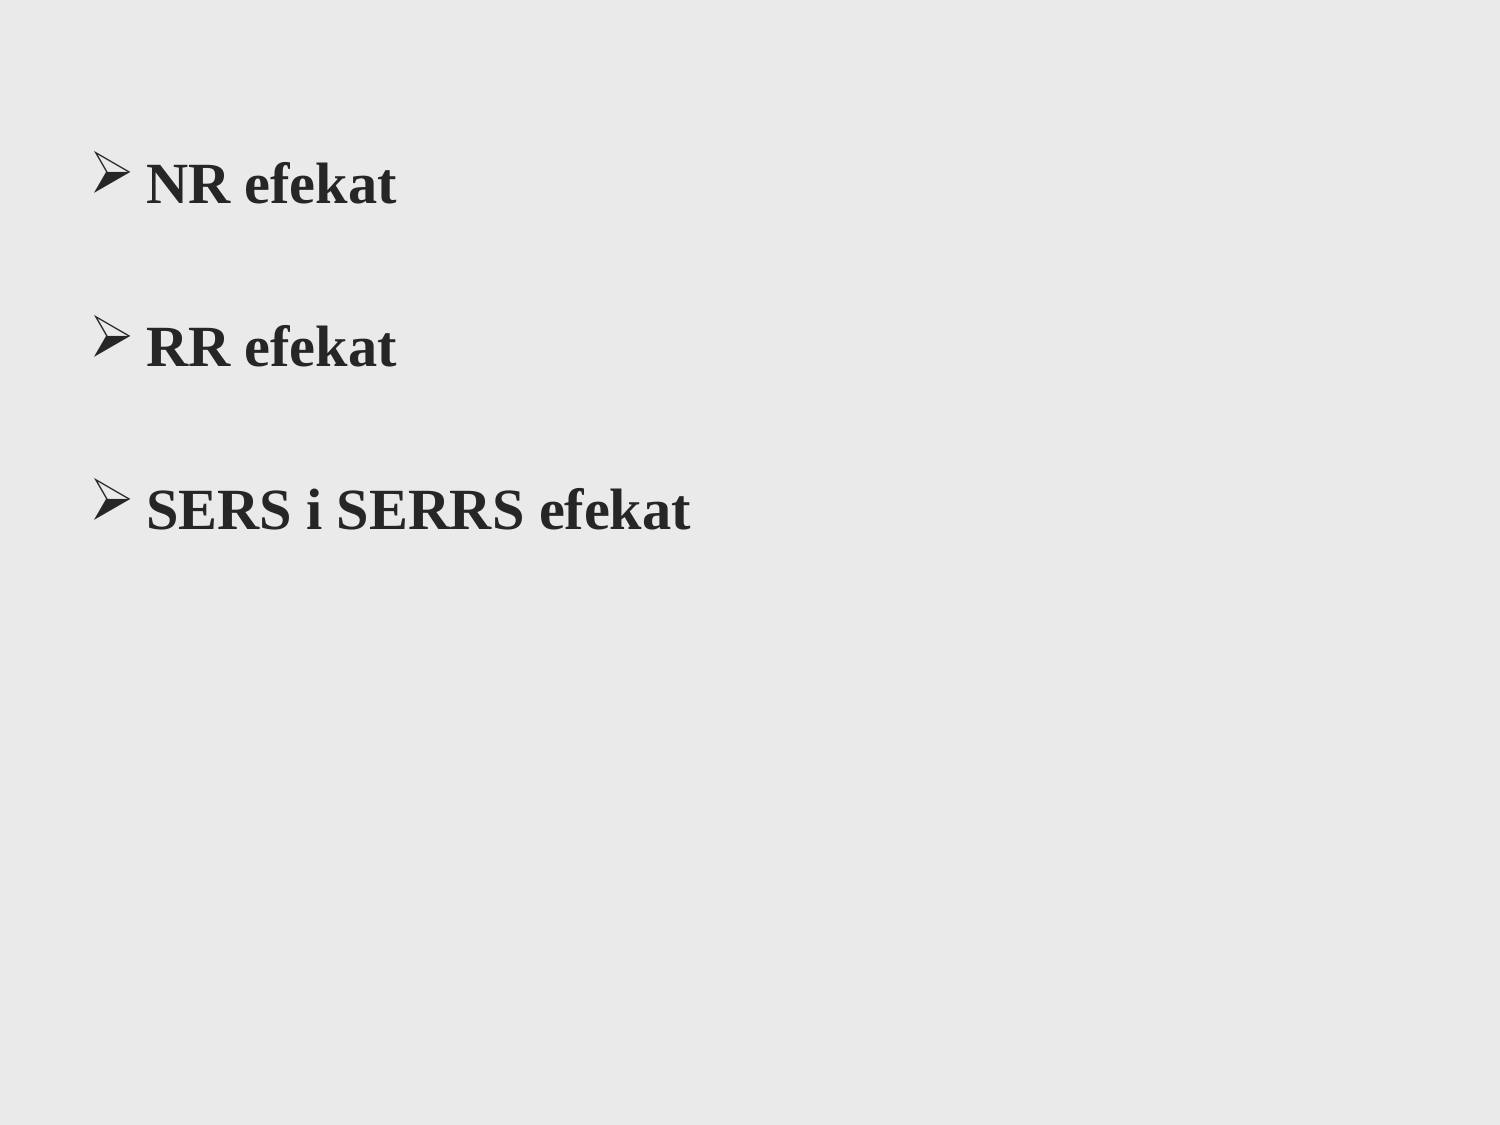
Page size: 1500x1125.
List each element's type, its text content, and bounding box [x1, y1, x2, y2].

text_box NR efekat RR efekat SERS i SERRS efekat [74, 137, 1425, 880]
